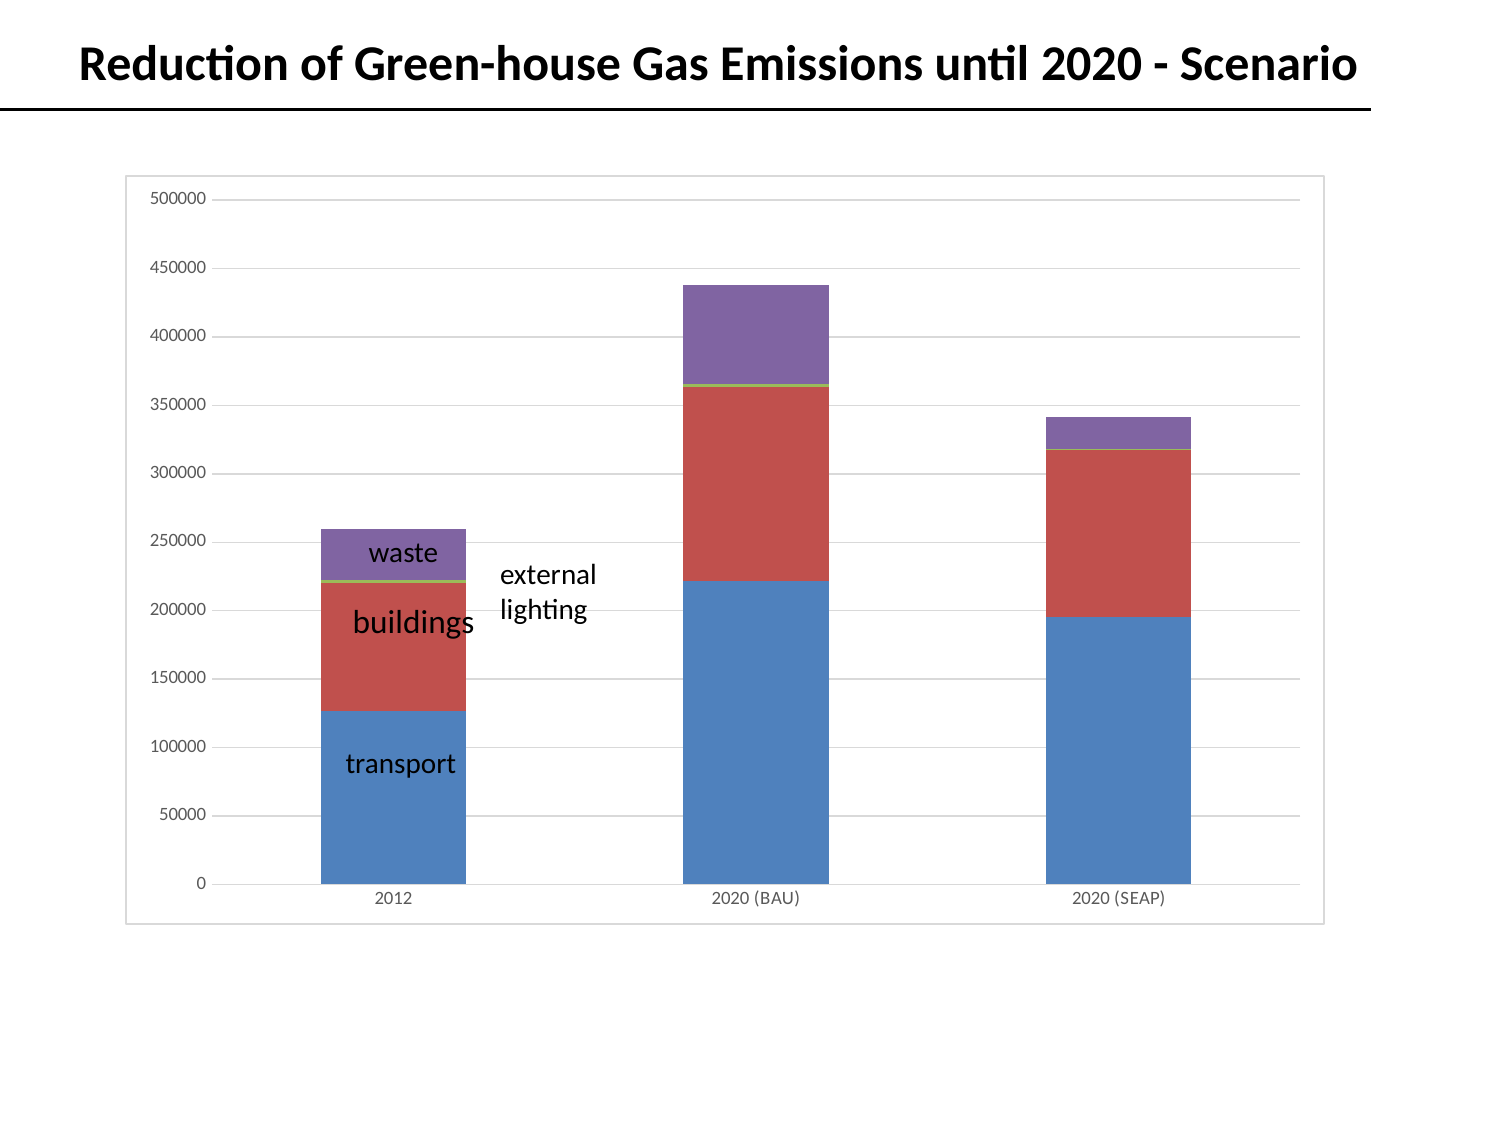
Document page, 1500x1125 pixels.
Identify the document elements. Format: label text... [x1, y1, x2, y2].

text_box Reduction of Green-house Gas Emissions until 2020 - Scenario [62, 23, 1375, 99]
chart [124, 174, 1326, 926]
